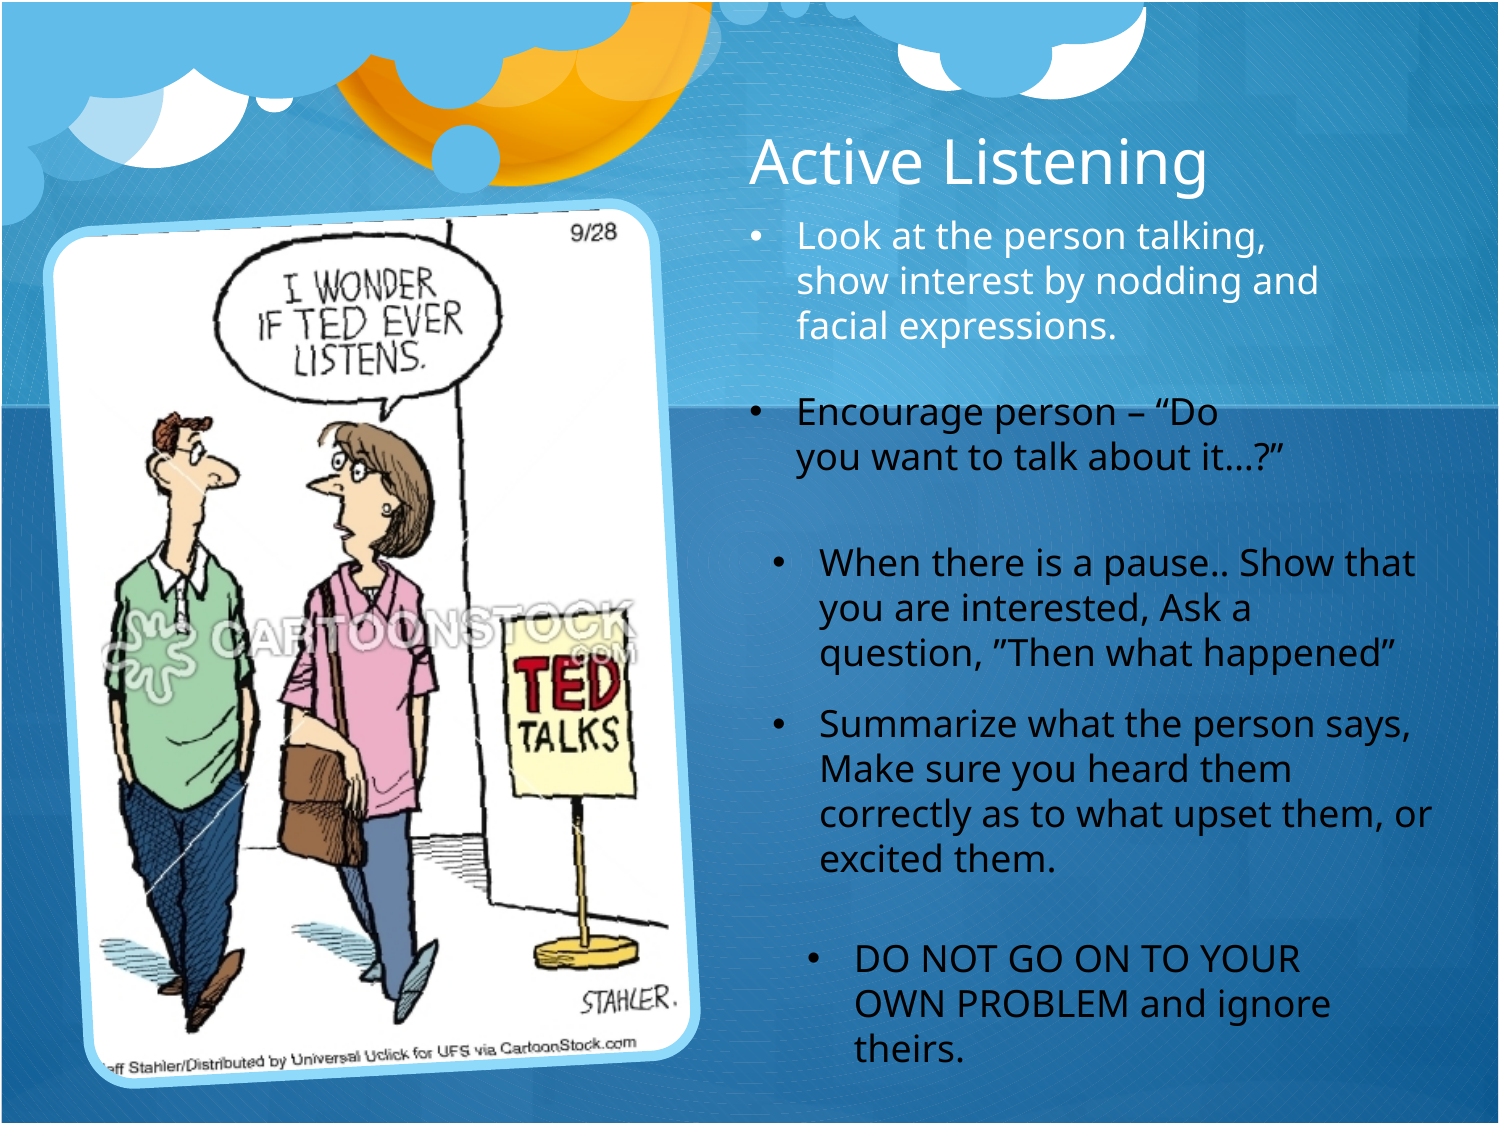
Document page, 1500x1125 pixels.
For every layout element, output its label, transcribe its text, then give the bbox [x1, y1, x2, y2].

text_box DO NOT GO ON TO YOUR OWN PROBLEM and ignore theirs. [792, 928, 1383, 1078]
text_box Encourage person – “Do you want to talk about it…?” [734, 380, 1309, 486]
list Look at the person talking, show interest by nodding and facial expressions. [734, 205, 1383, 381]
picture [2, 2, 1498, 1123]
text_box Summarize what the person says, Make sure you heard them correctly as to what upset them, or excited them. [757, 693, 1451, 888]
text_box When there is a pause.. Show that you are interested, Ask a question, ”Then what happened” [757, 531, 1437, 682]
title Active Listening [734, 113, 1383, 205]
